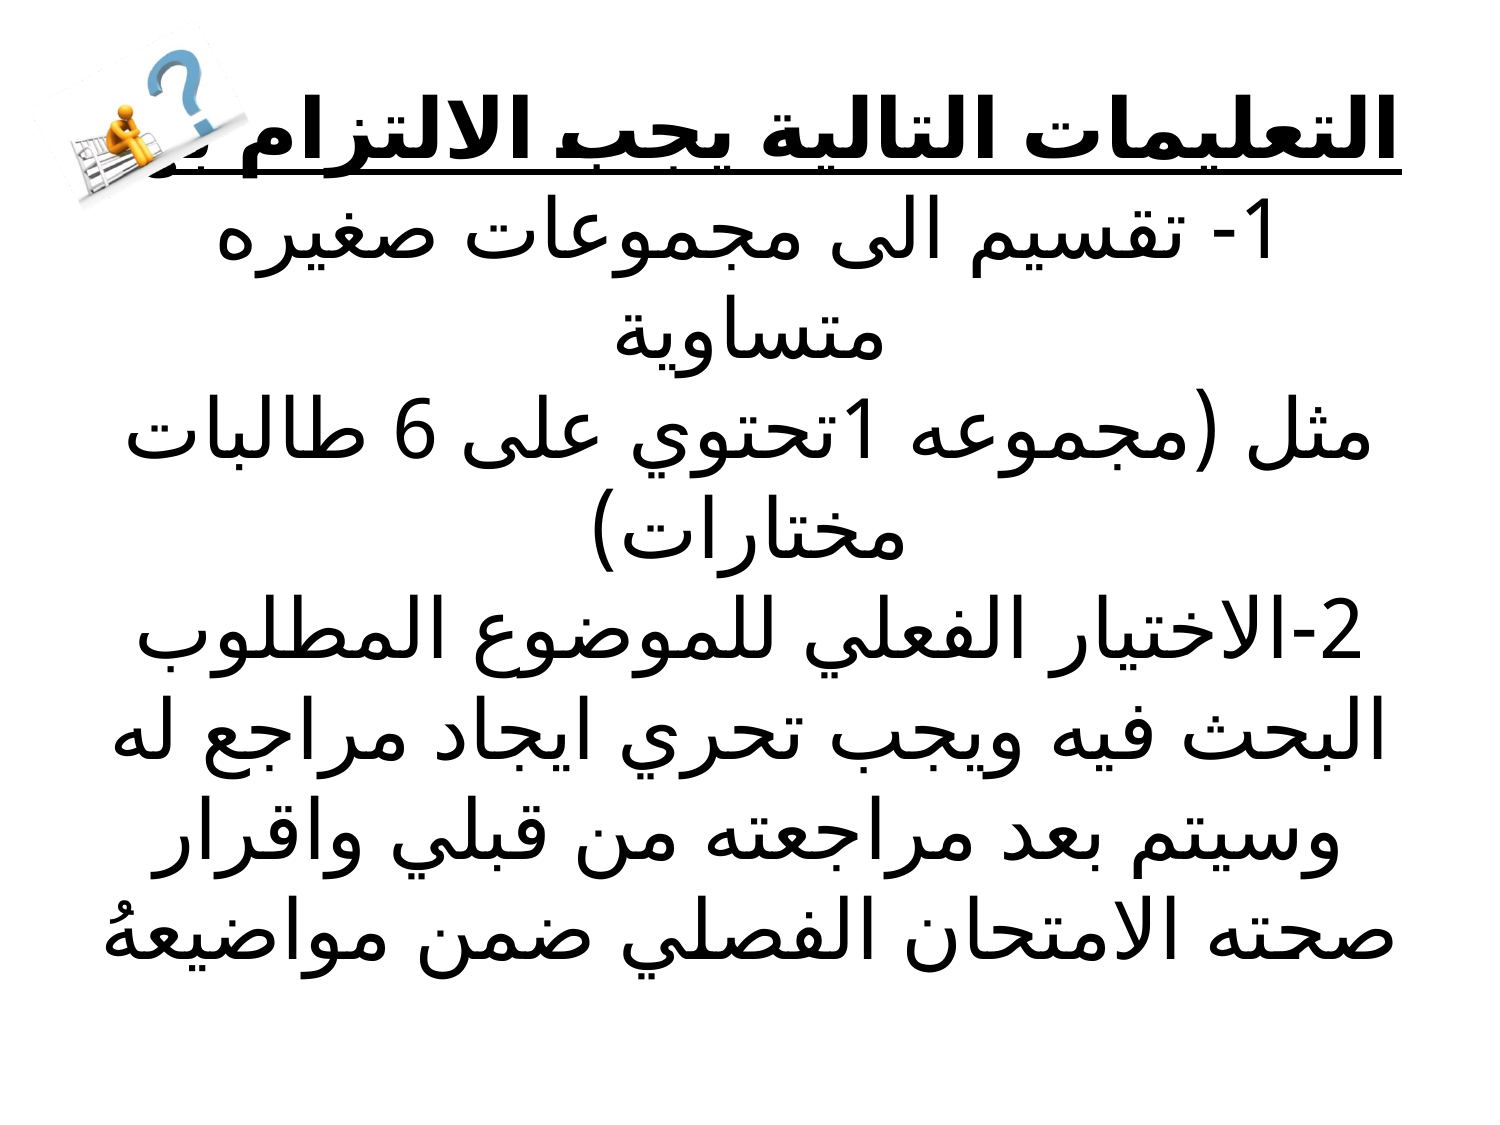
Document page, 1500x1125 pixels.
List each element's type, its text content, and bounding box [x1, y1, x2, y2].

picture [28, 18, 250, 211]
title التعليمات التالية يجب الالتزام بها 1- تقسيم الى مجموعات صغيره متساوية مثل (مجموعه 1تحتوي على 6 طالبات مختارات) 2-الاختيار الفعلي للموضوع المطلوب البحث فيه ويجب تحري ايجاد مراجع له وسيتم بعد مراجعته من قبلي واقرار صحته الامتحان الفصلي ضمن مواضيعهُ [75, 45, 1425, 1106]
